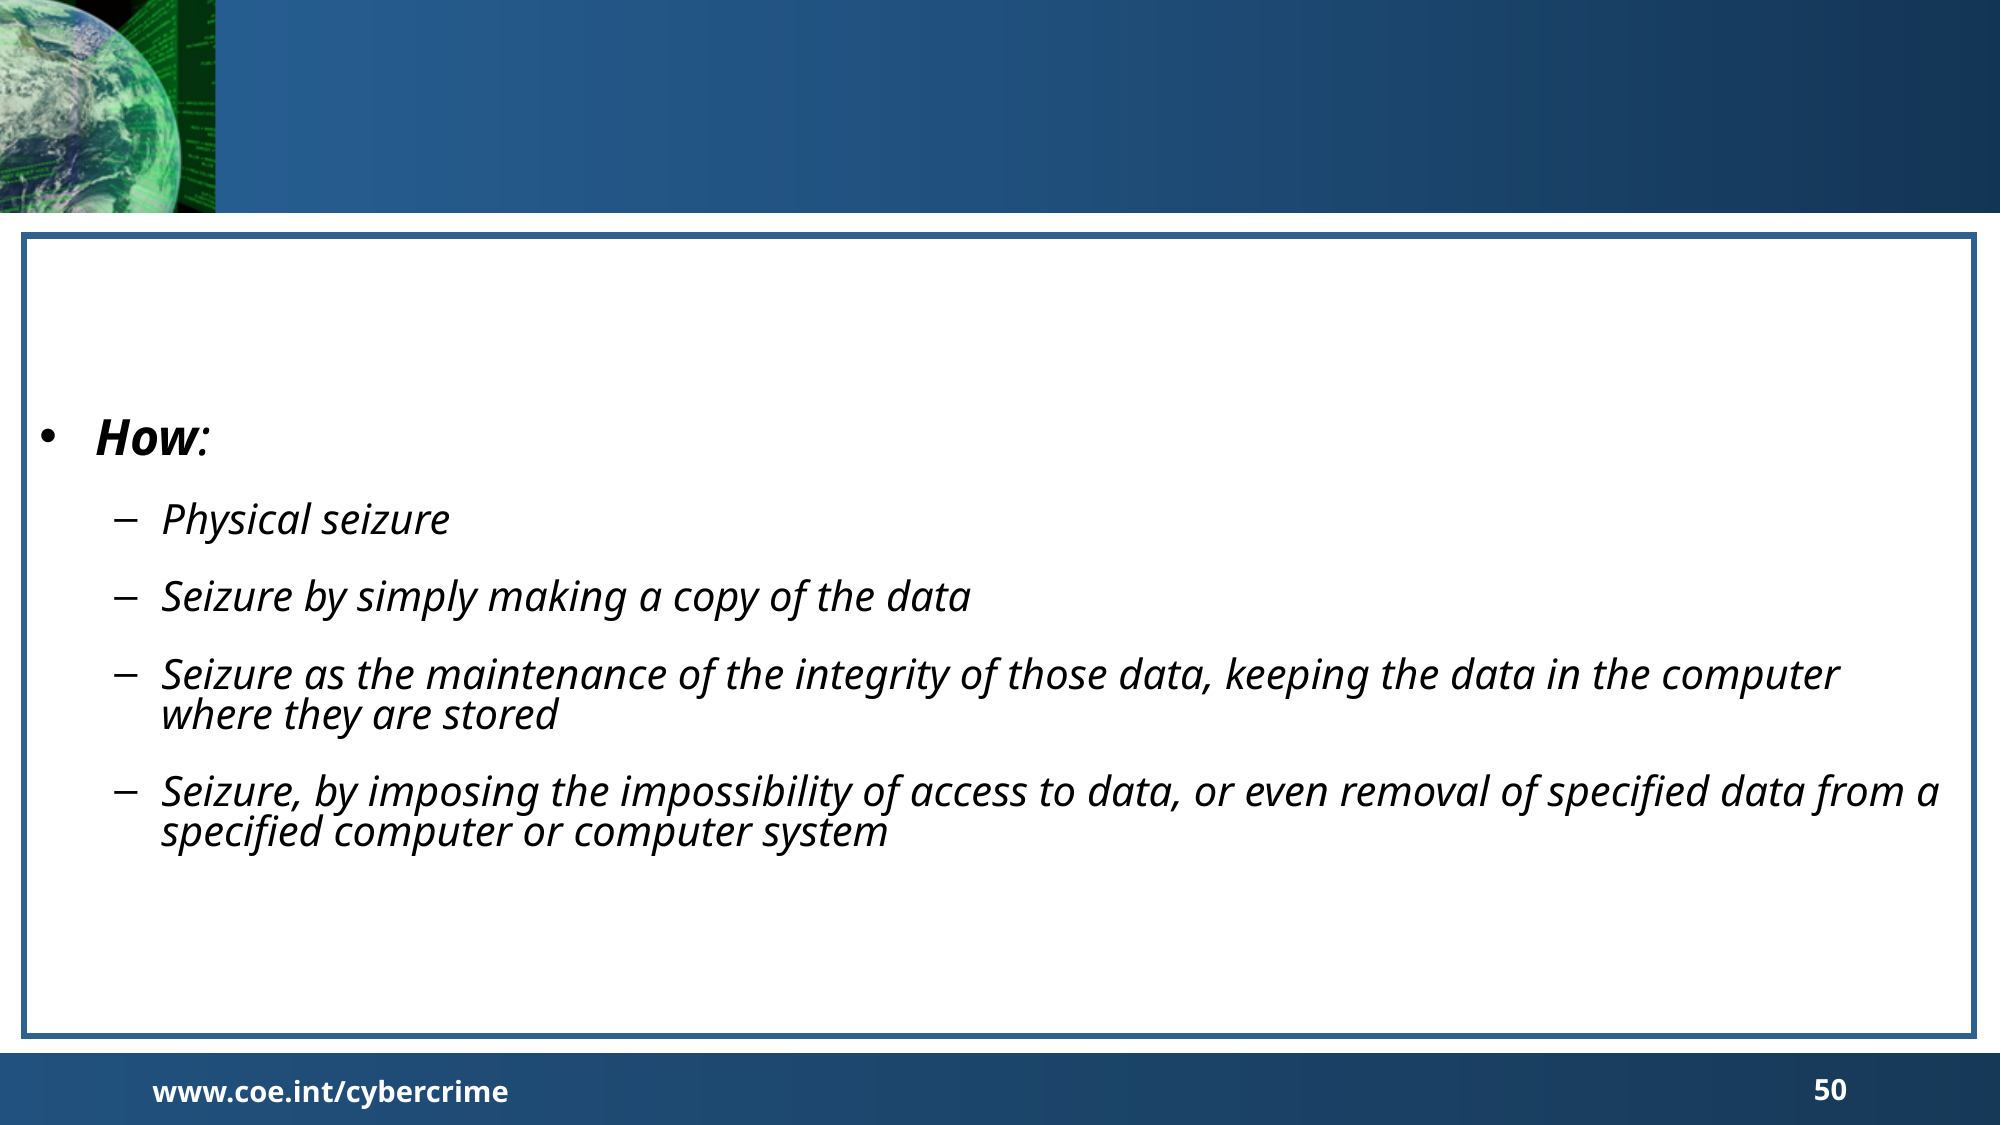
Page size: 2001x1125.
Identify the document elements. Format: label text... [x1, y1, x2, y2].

text_box How: Physical seizure Seizure by simply making a copy of the data Seizure as the maintenance of the integrity of those data, keeping the data in the computer where they are stored Seizure, by imposing the impossibility of access to data, or even removal of specified data from a specified computer or computer system [24, 235, 1975, 1037]
slide_number 50 [1412, 1061, 1863, 1121]
slide_number www.coe.int/cybercrime [137, 1061, 588, 1121]
picture [0, 0, 2000, 213]
